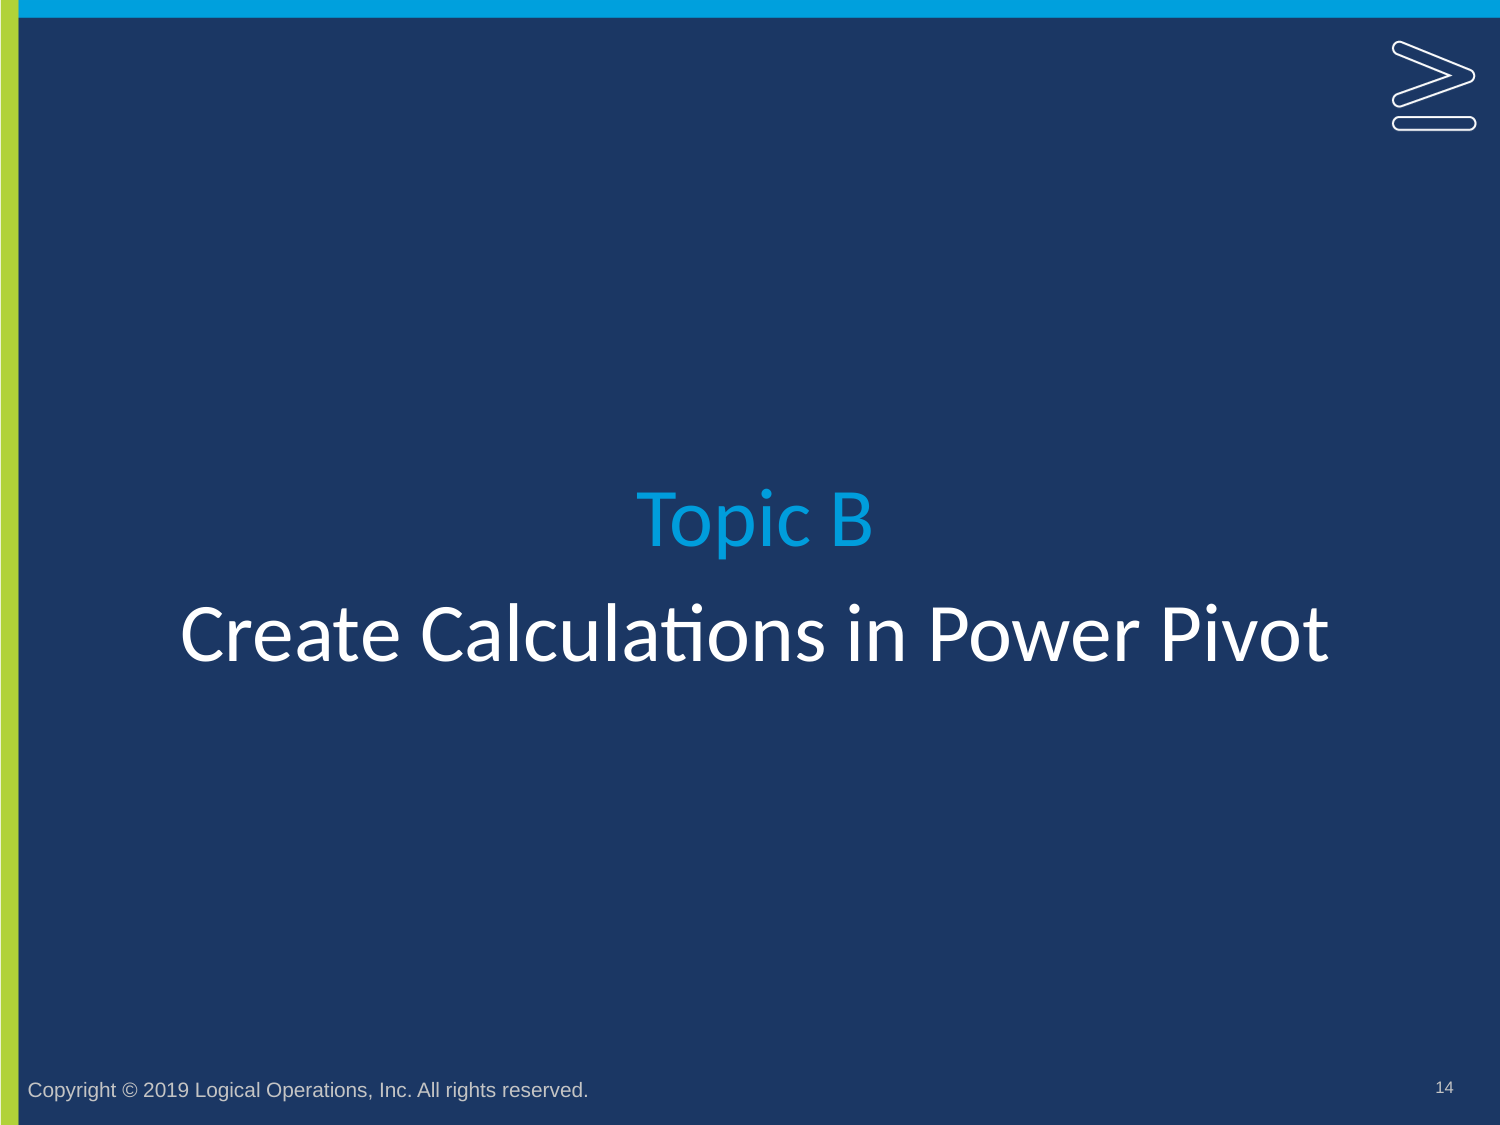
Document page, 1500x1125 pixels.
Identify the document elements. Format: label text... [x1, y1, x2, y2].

list Topic B [118, 324, 1394, 571]
picture [0, 0, 1500, 1125]
slide_number 14 [1118, 1057, 1469, 1118]
title Create Calculations in Power Pivot [118, 571, 1394, 795]
